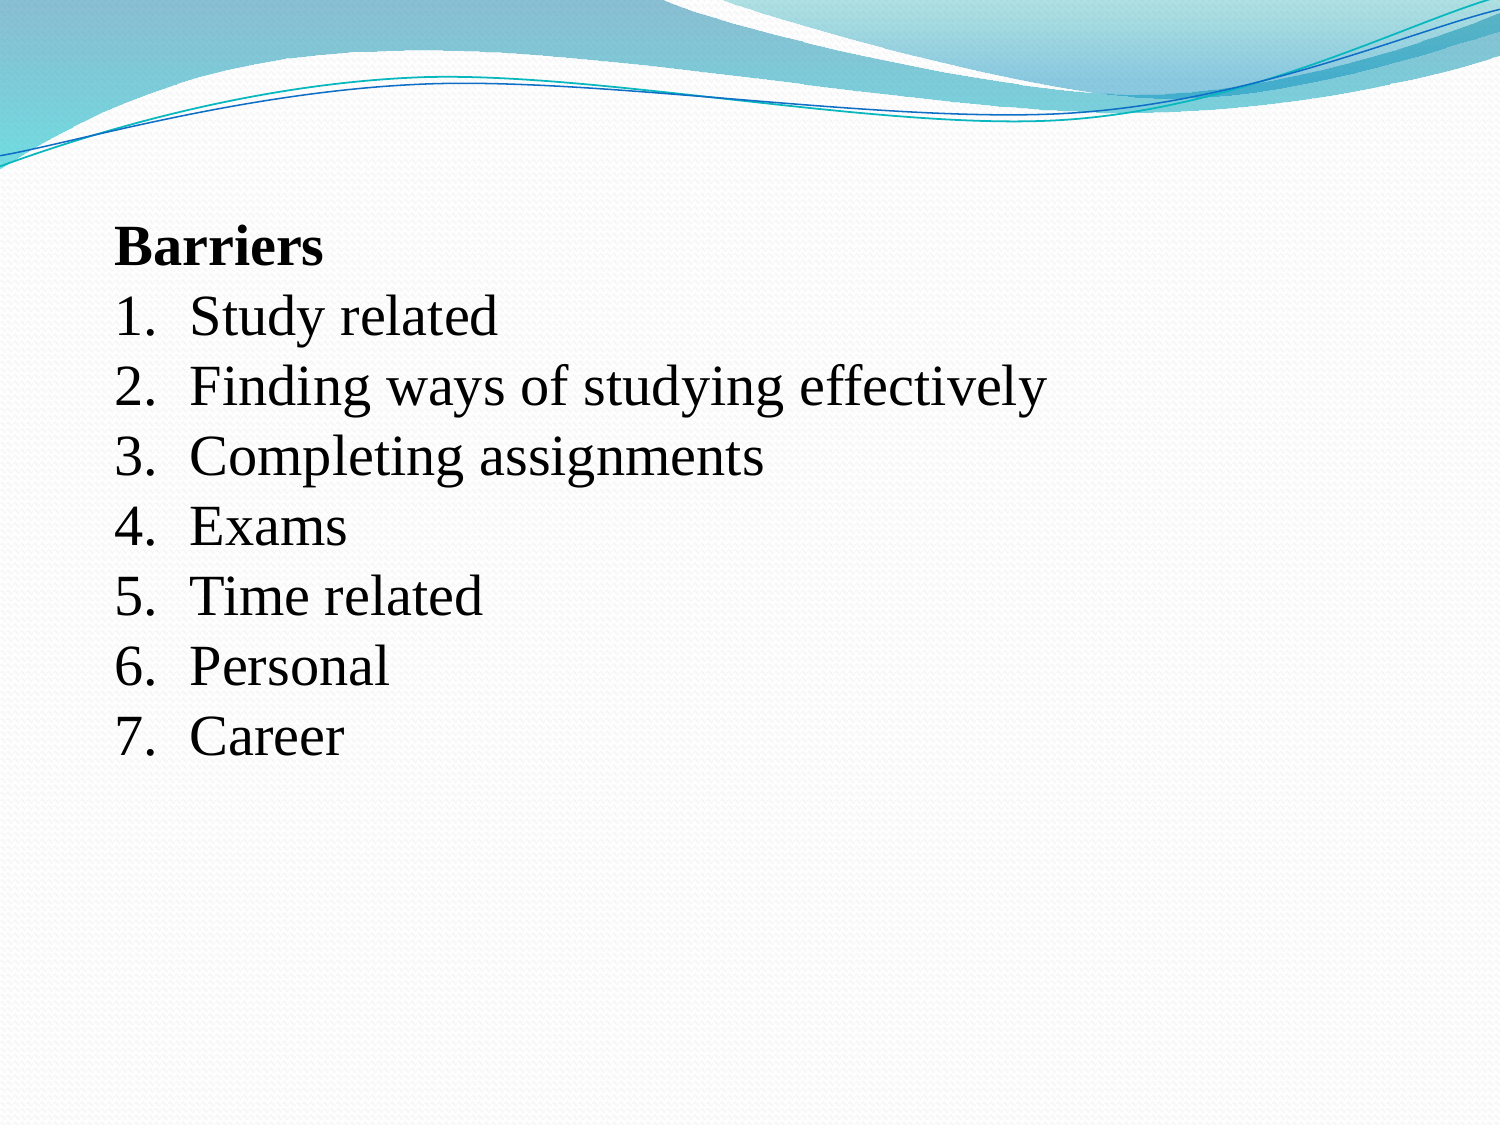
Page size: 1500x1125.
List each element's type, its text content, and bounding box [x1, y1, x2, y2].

text_box Barriers Study related Finding ways of studying effectively Completing assignments Exams Time related Personal Career [99, 199, 1125, 820]
